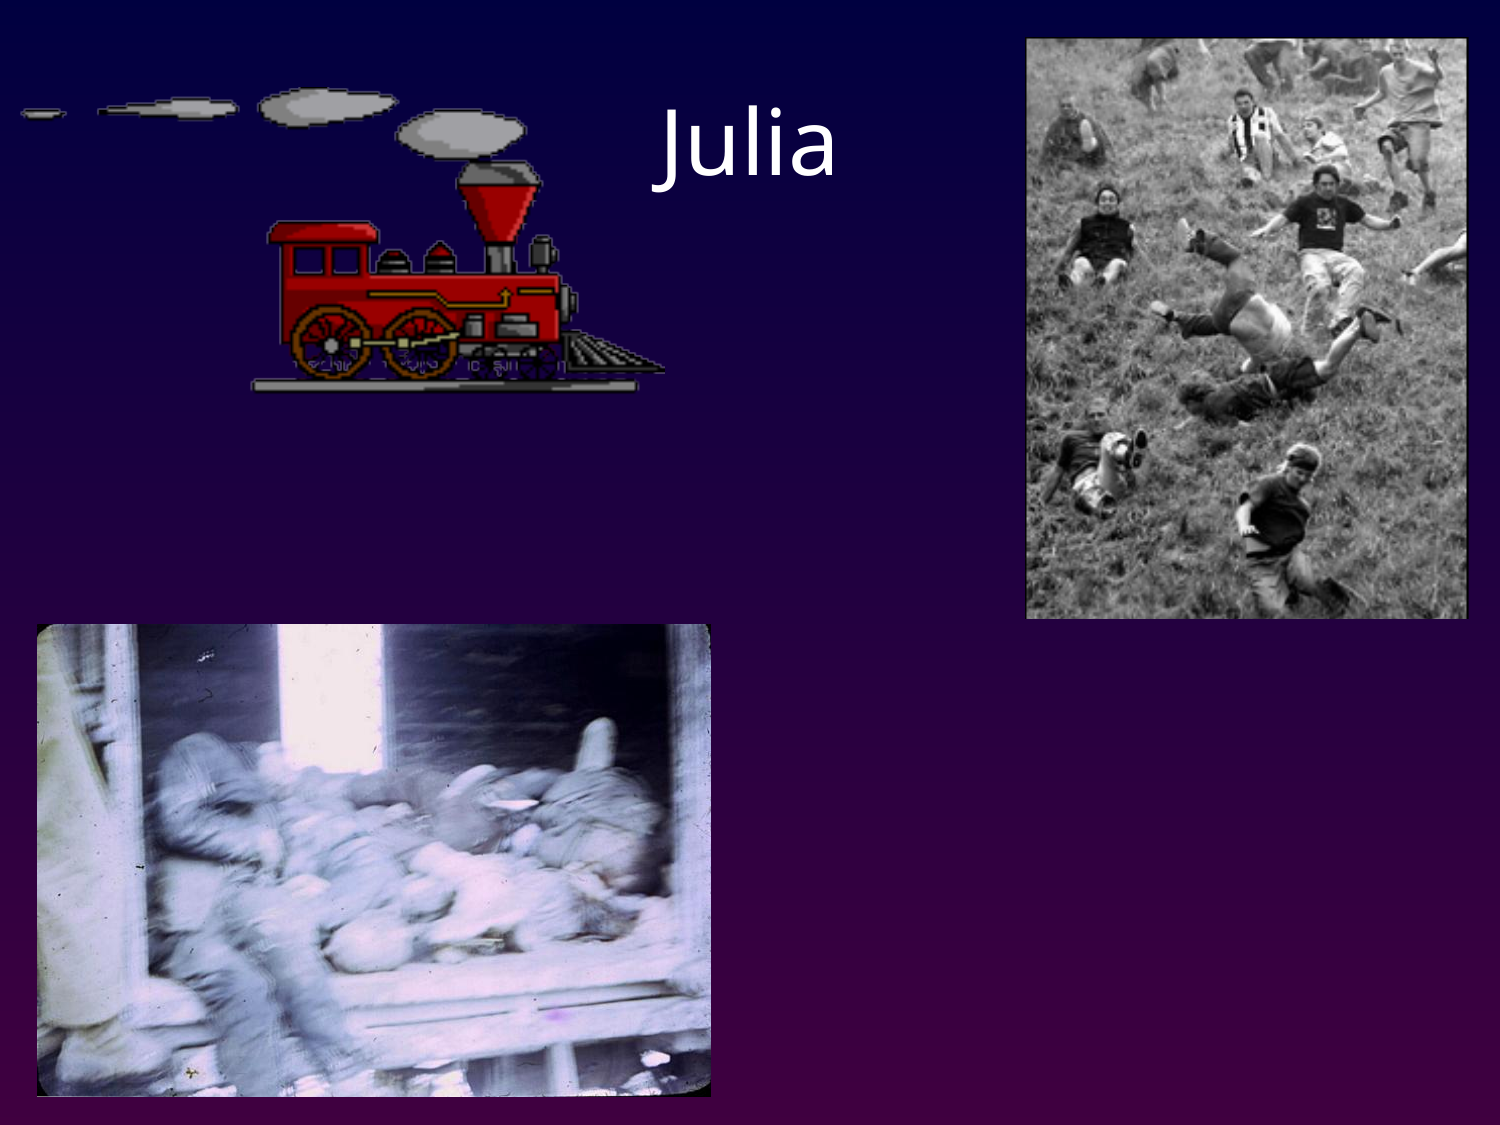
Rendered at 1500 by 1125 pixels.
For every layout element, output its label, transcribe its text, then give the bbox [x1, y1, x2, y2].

picture [1024, 37, 1469, 619]
picture [0, 87, 665, 398]
picture [37, 624, 711, 1097]
title Julia [75, 45, 1019, 233]
